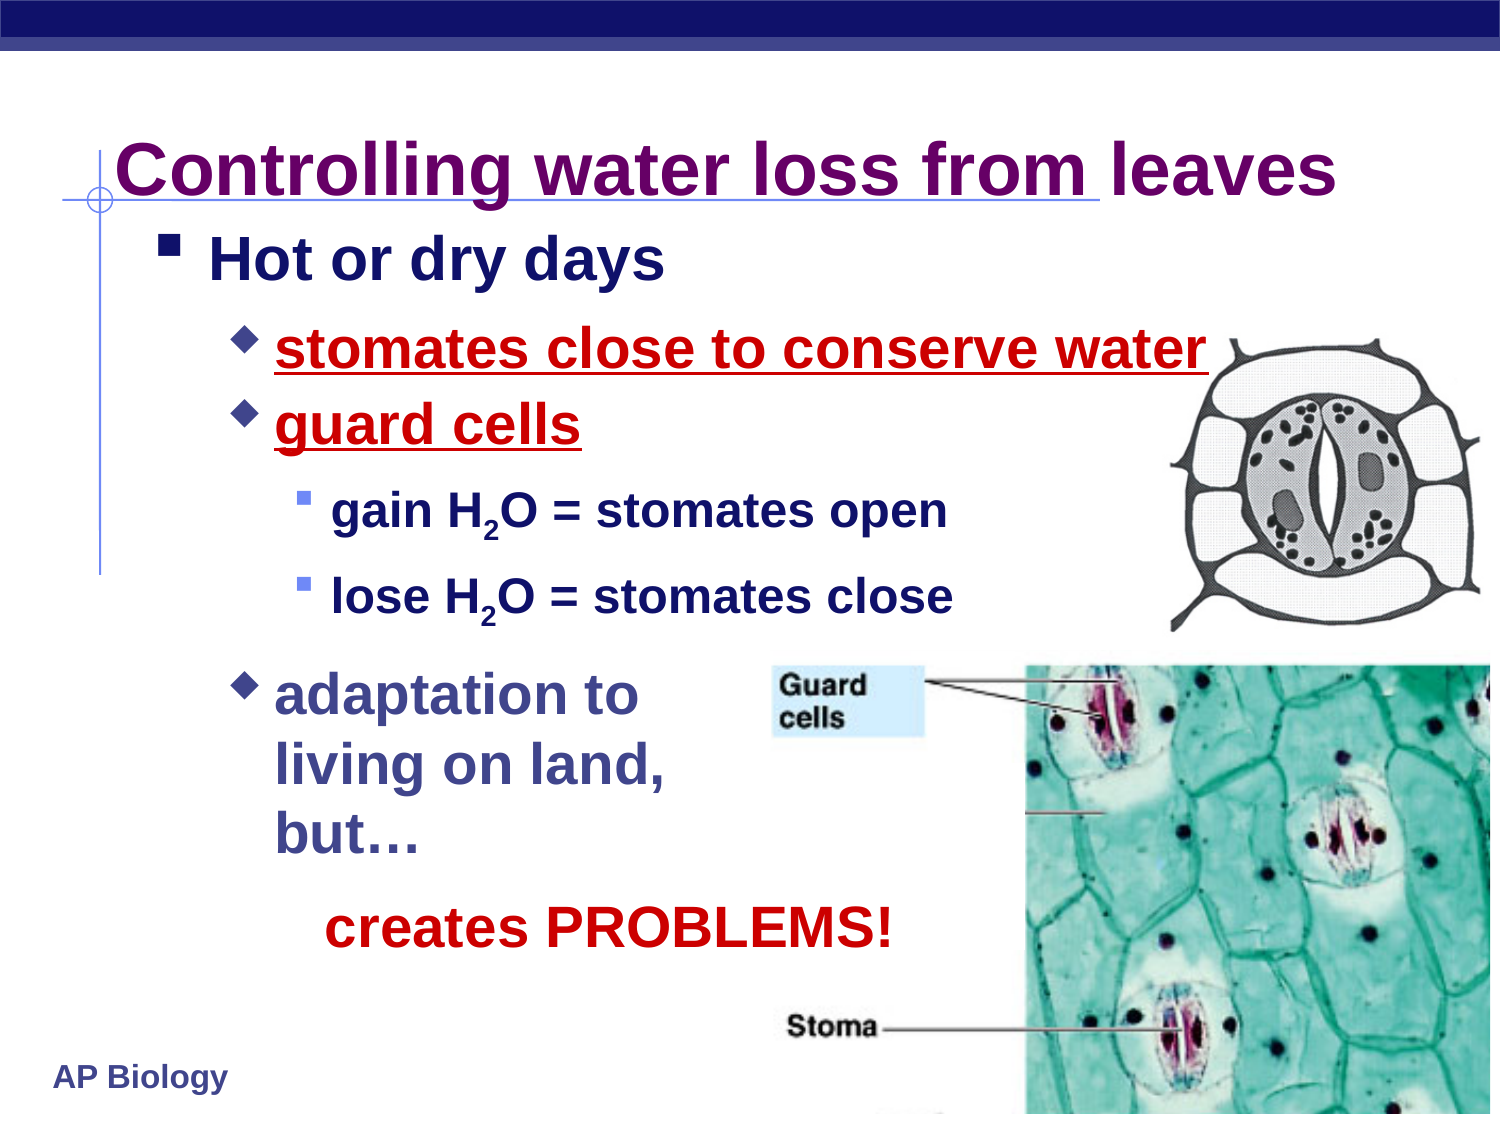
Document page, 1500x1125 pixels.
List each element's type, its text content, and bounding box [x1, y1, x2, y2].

title Controlling water loss from leaves [99, 112, 1376, 238]
picture [1162, 324, 1488, 644]
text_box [749, 649, 1491, 1114]
list Hot or dry days stomates close to conserve water guard cells gain H2O = stomates open lose H2O = stomates close adaptation to living on land, but… creates PROBLEMS! [137, 224, 1413, 963]
